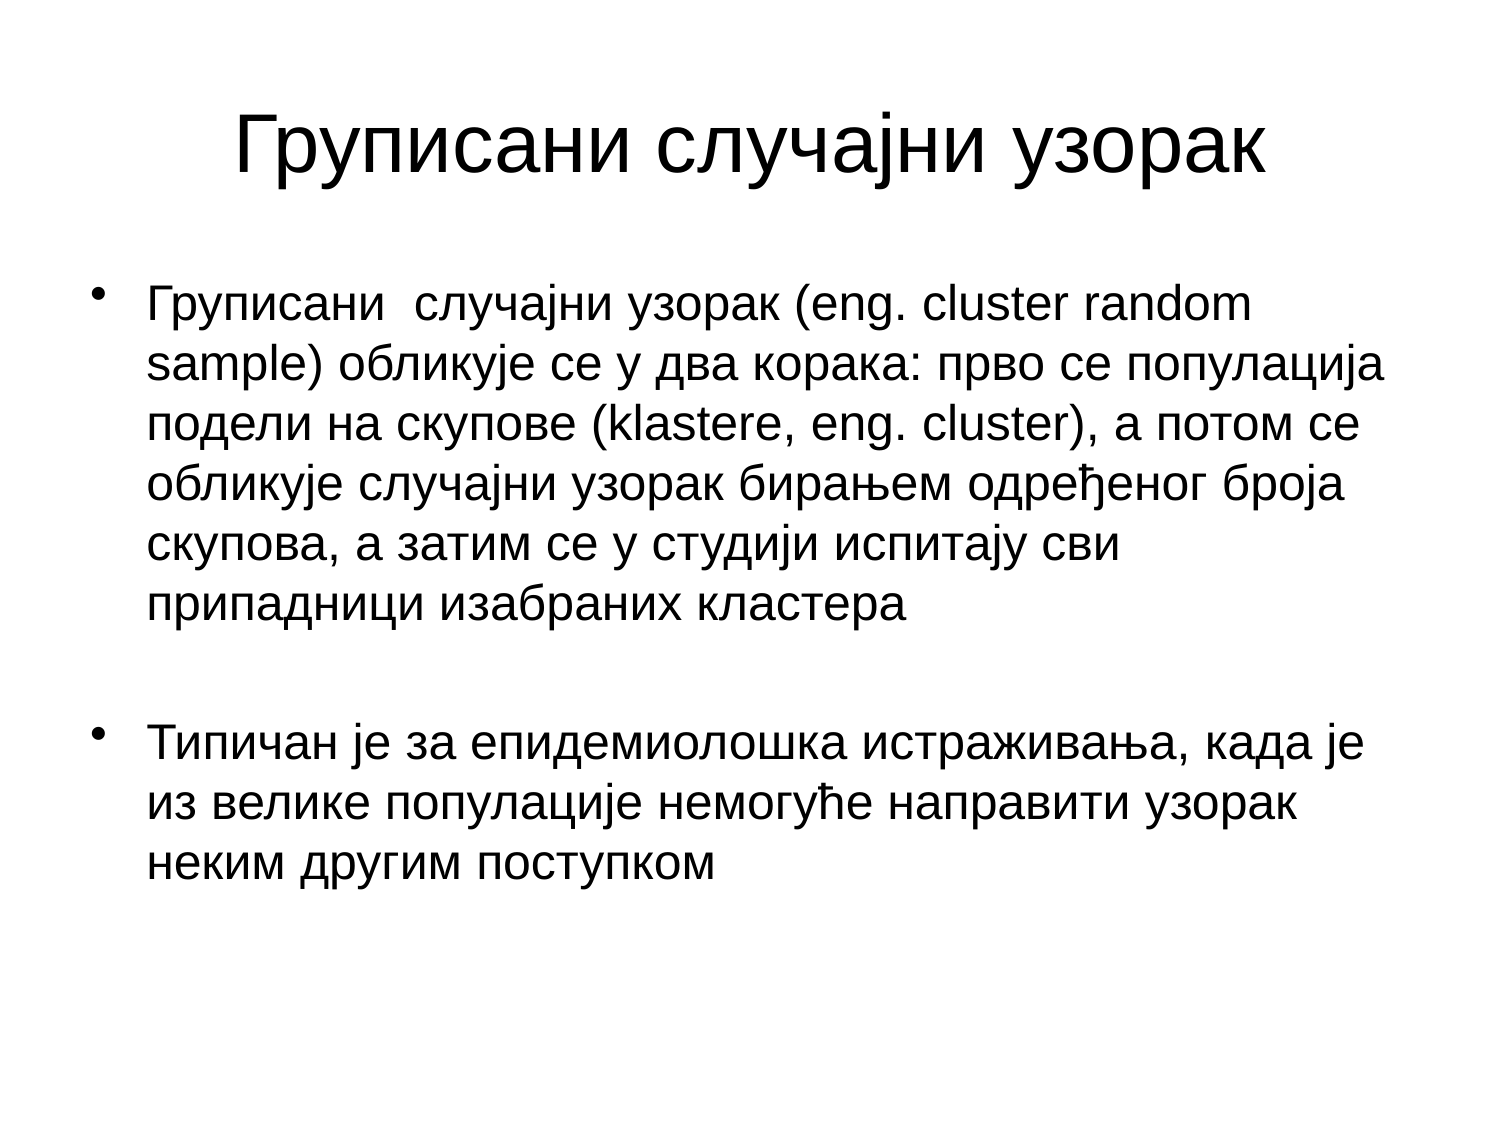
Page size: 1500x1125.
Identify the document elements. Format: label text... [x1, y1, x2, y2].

list Груписани случајни узорак (eng. cluster random sample) обликује се у два корака: прво се популација подели на скупове (klastere, eng. cluster), а потом се обликује случајни узорак бирањем одређеног броја скупова, а затим се у студији испитају сви припадници изабраних кластера Типичан је за епидемиолошка истраживања, када је из велике популације немогуће направити узорак неким другим поступком [74, 262, 1426, 1006]
title Груписани случајни узорак [74, 44, 1426, 233]
